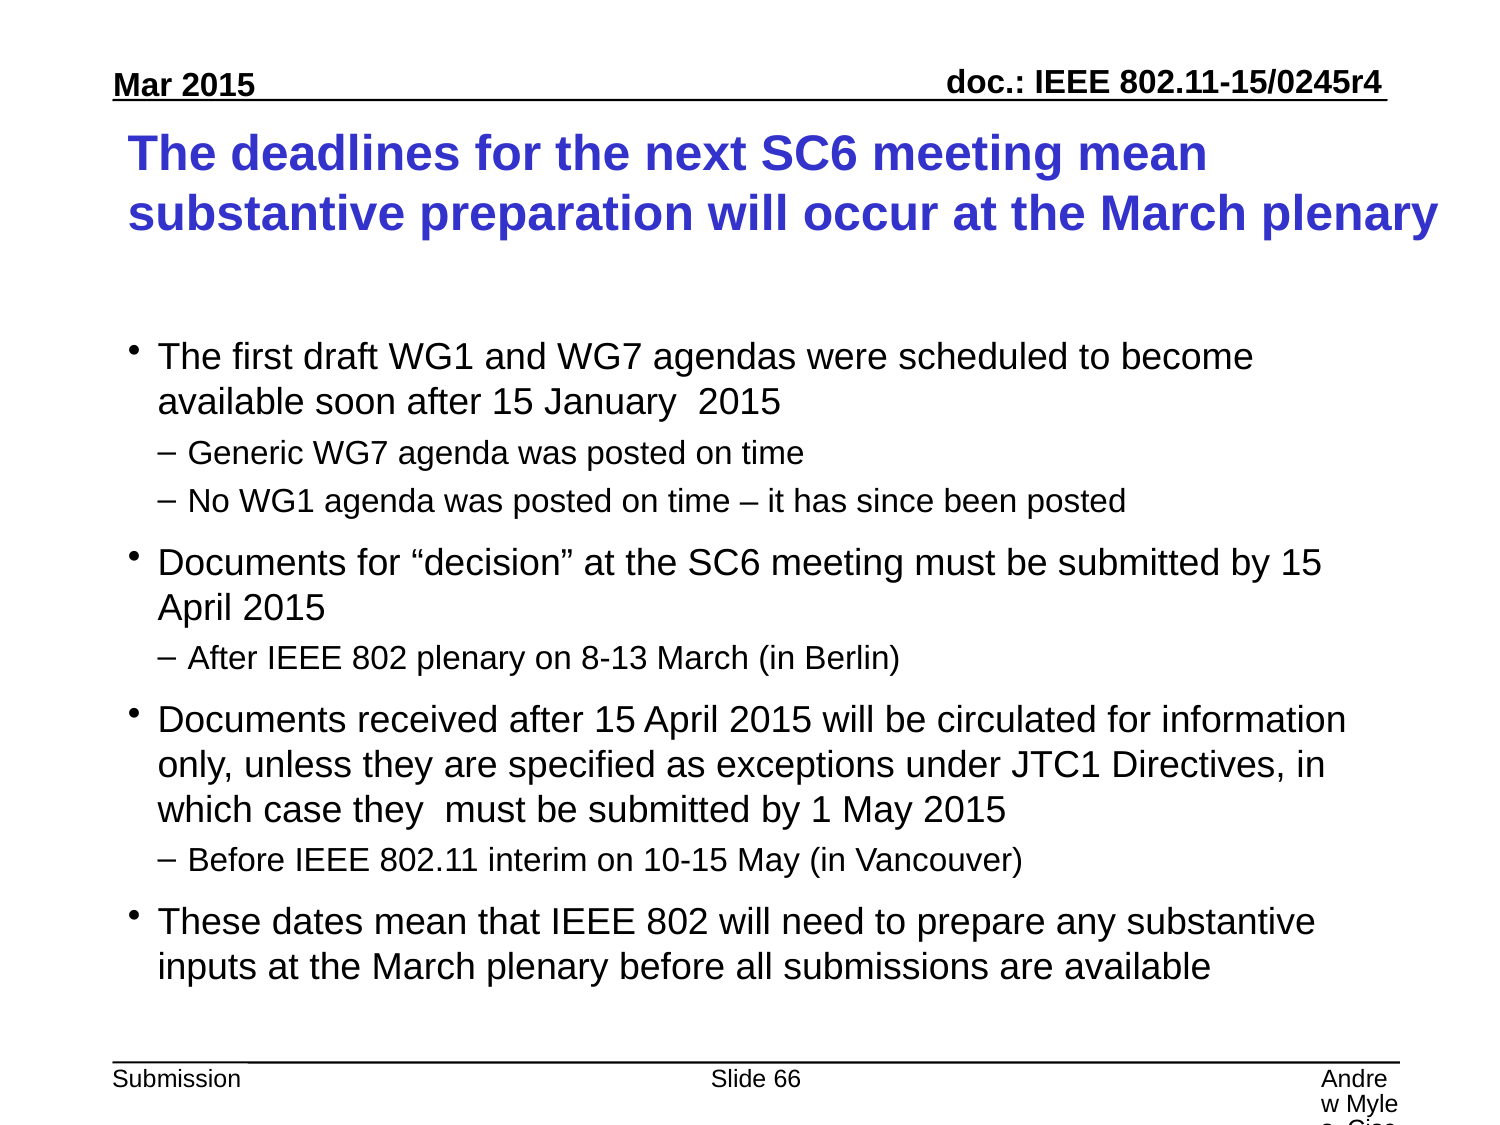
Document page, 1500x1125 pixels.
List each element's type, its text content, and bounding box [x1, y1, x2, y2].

list The first draft WG1 and WG7 agendas were scheduled to become available soon after 15 January 2015 Generic WG7 agenda was posted on time No WG1 agenda was posted on time – it has since been posted Documents for “decision” at the SC6 meeting must be submitted by 15 April 2015 After IEEE 802 plenary on 8-13 March (in Berlin) Documents received after 15 April 2015 will be circulated for information only, unless they are specified as exceptions under JTC1 Directives, in which case they must be submitted by 1 May 2015 Before IEEE 802.11 interim on 10-15 May (in Vancouver) These dates mean that IEEE 802 will need to prepare any substantive inputs at the March plenary before all submissions are available [112, 324, 1388, 1000]
slide_number Slide 66 [709, 1061, 803, 1093]
footer Andrew Myles, Cisco [1320, 1061, 1402, 1093]
title The deadlines for the next SC6 meeting mean substantive preparation will occur at the March plenary [112, 112, 1475, 288]
